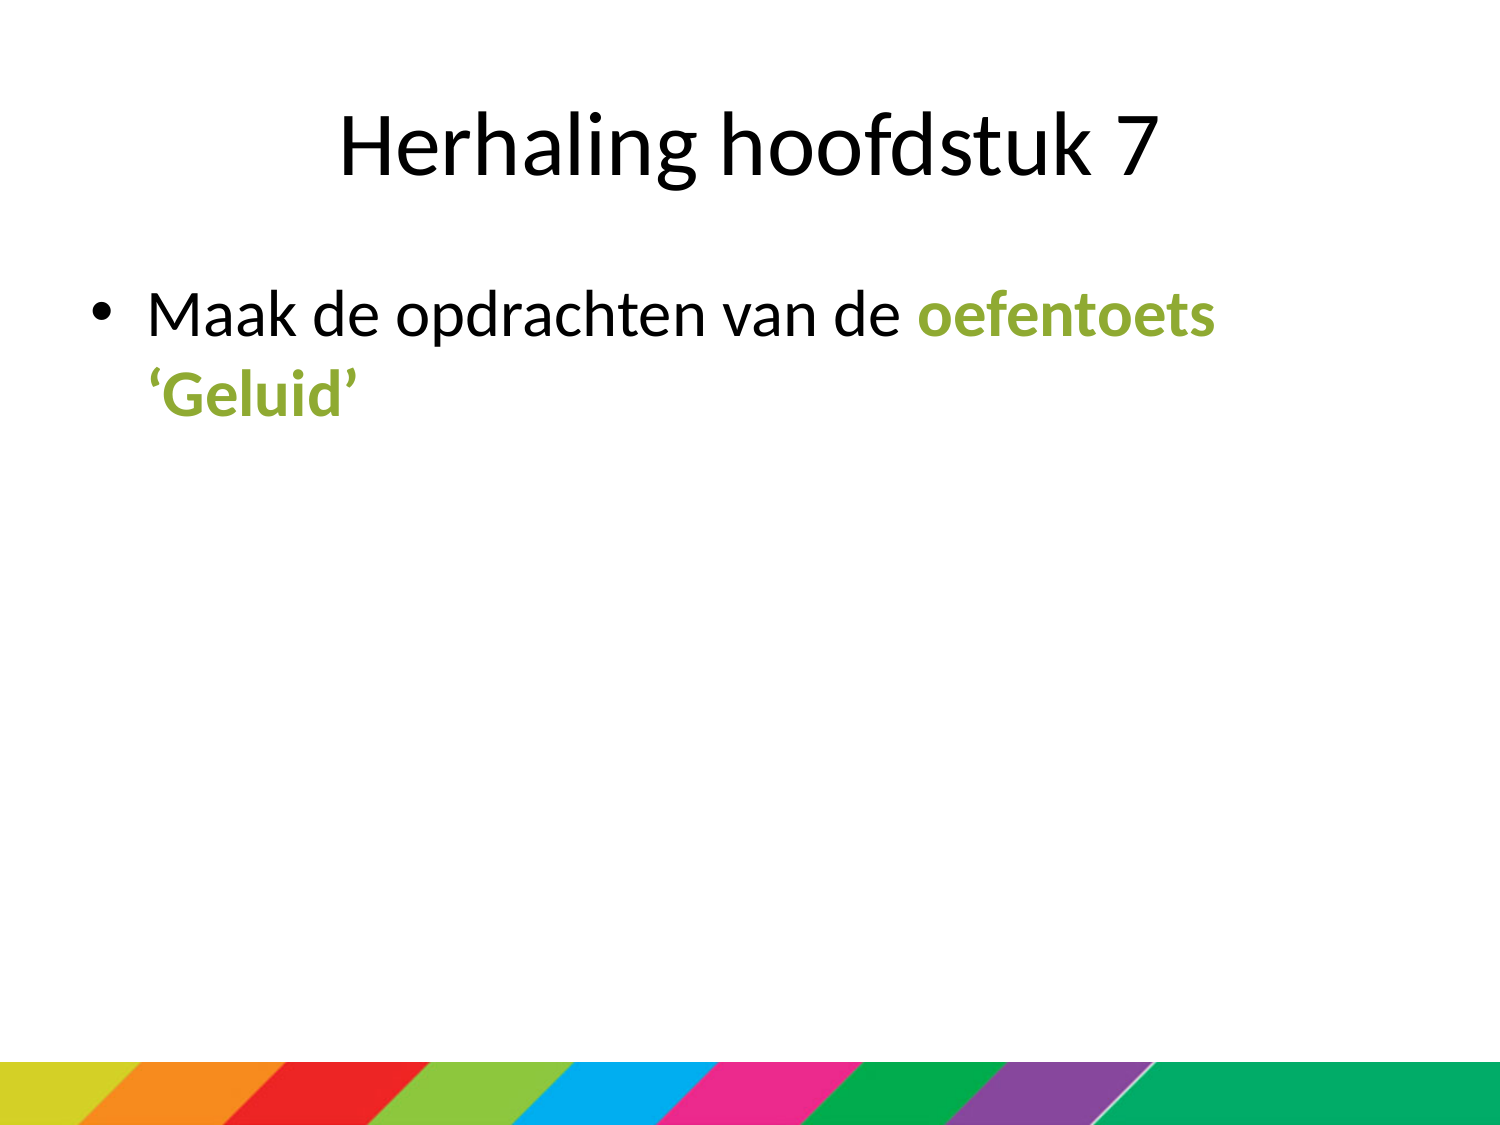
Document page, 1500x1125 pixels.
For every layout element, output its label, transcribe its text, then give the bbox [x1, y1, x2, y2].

title Herhaling hoofdstuk 7 [75, 45, 1425, 233]
picture [656, 1062, 1500, 1125]
list Maak de opdrachten van de oefentoets ‘Geluid’ [75, 262, 1425, 1005]
picture [0, 1062, 574, 1125]
